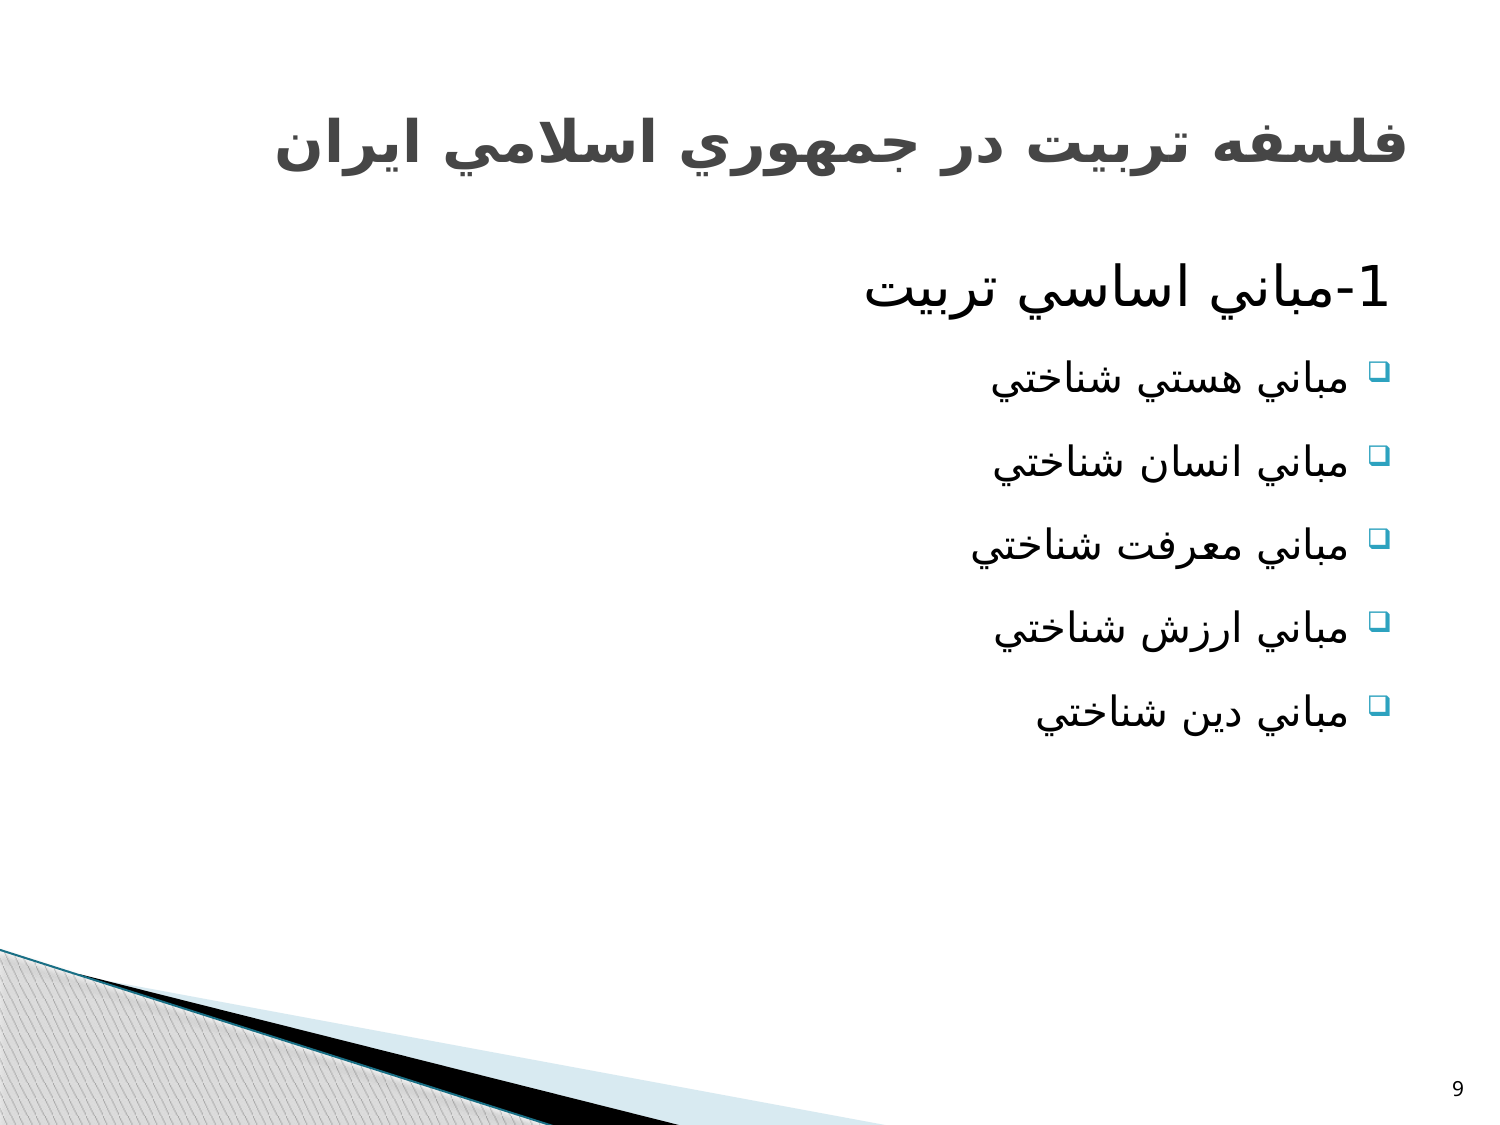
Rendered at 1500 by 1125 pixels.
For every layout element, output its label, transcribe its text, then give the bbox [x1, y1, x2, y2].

list 1-مباني اساسي تربيت مباني هستي شناختي مباني انسان شناختي مباني معرفت شناختي مباني ارزش شناختي مباني دين شناختي [75, 243, 1425, 986]
title فلسفه تربيت در جمهوري اسلامي ايران [75, 45, 1425, 233]
slide_number 9 [1418, 1051, 1479, 1112]
